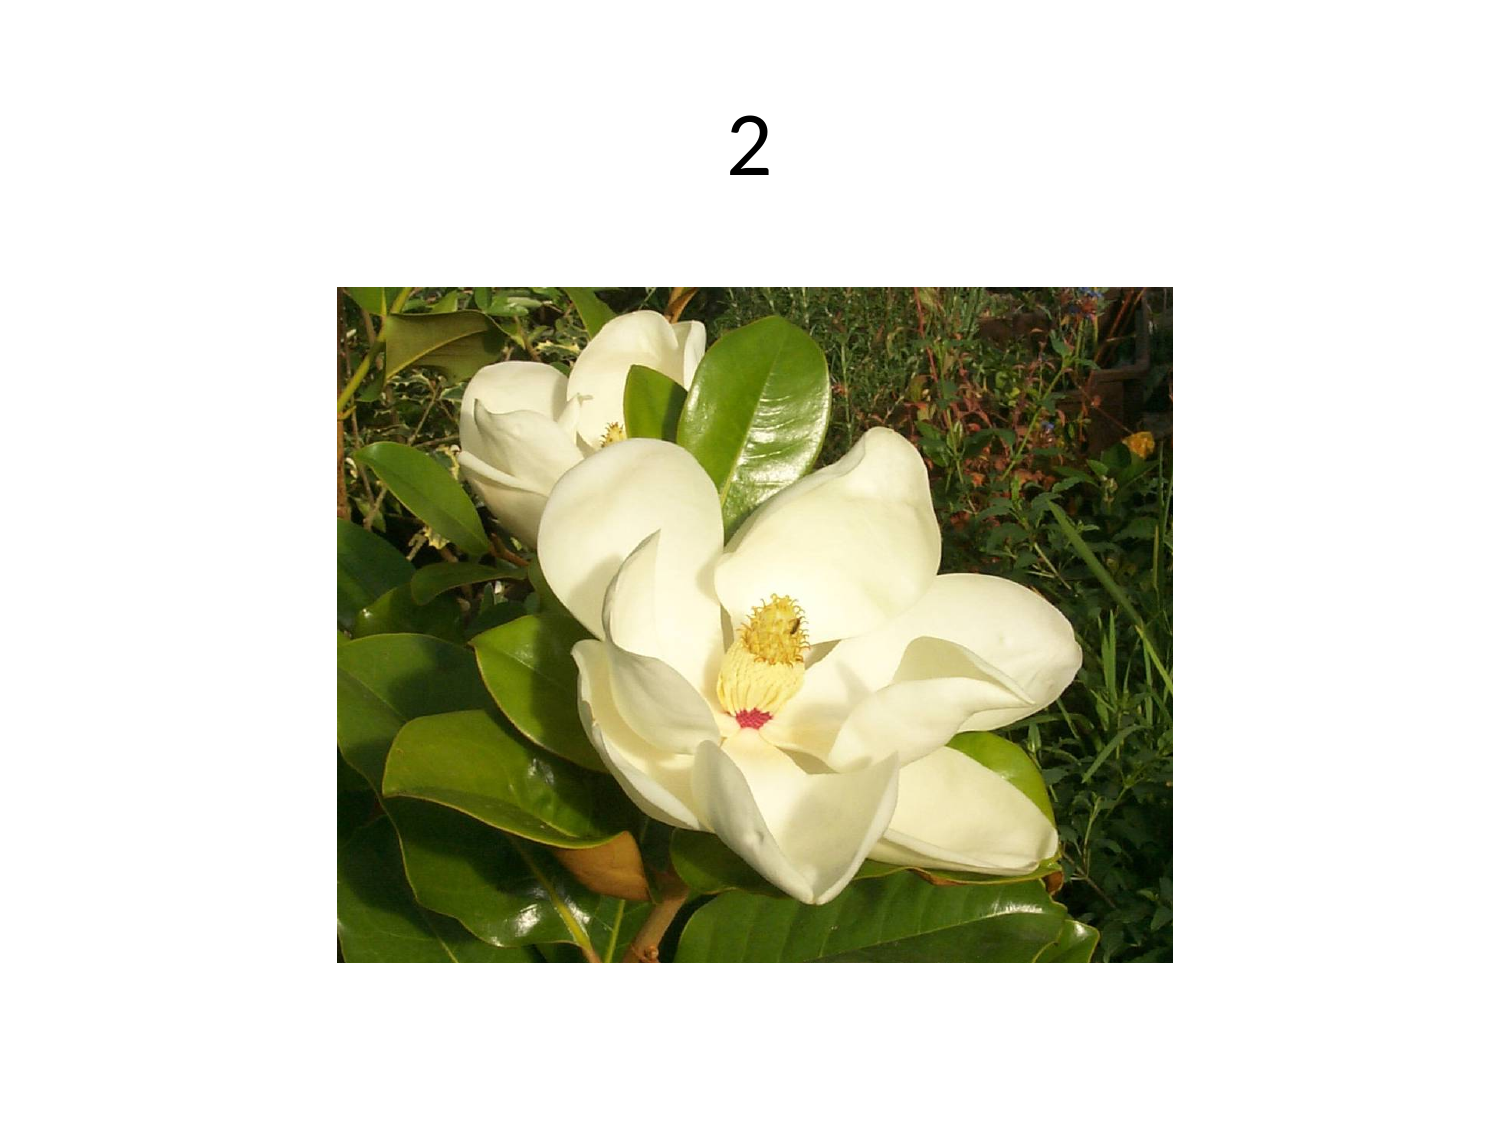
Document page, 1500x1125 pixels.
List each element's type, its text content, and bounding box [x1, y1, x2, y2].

title 2 [75, 45, 1425, 233]
picture [337, 287, 1173, 963]
